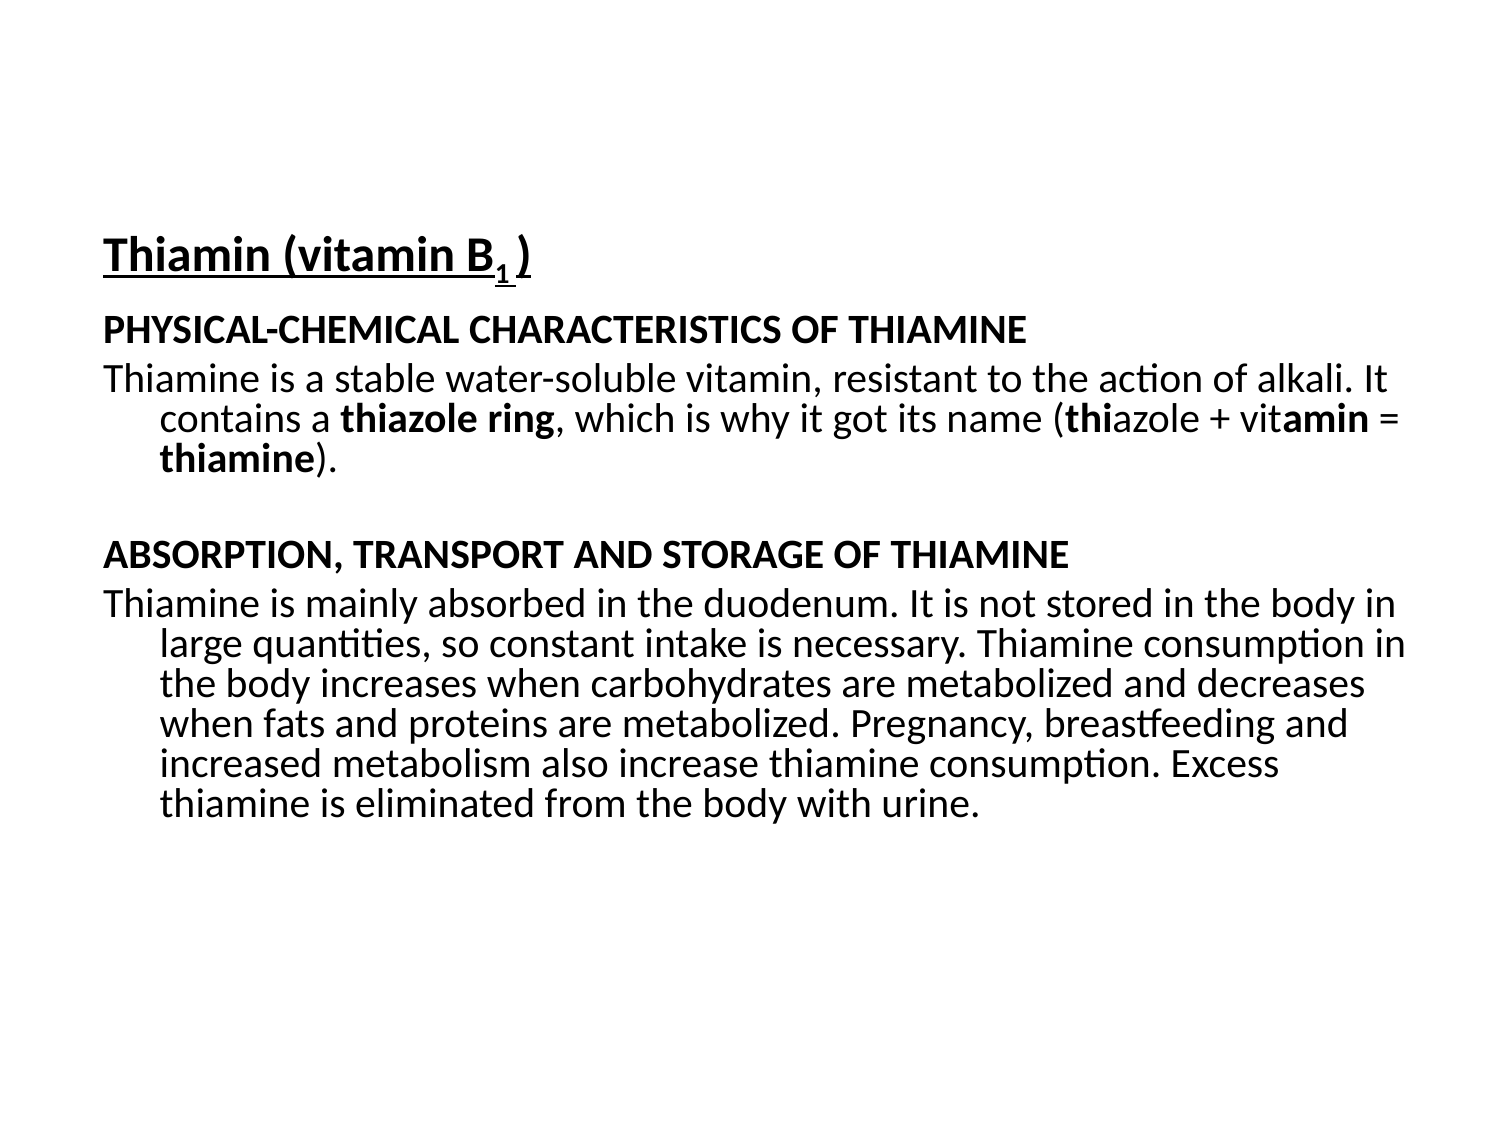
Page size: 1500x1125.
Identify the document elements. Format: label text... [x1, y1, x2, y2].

text_box Thiamin (vitamin B1 ) PHYSICAL-CHEMICAL CHARACTERISTICS OF THIAMINE Thiamine is a stable water-soluble vitamin, resistant to the action of alkali. It contains a thiazole ring, which is why it got its name (thiazole + vitamin = thiamine). ABSORPTION, TRANSPORT AND STORAGE OF THIAMINE Thiamine is mainly absorbed in the duodenum. It is not stored in the body in large quantities, so constant intake is necessary. Thiamine consumption in the body increases when carbohydrates are metabolized and decreases when fats and proteins are metabolized. Pregnancy, breastfeeding and increased metabolism also increase thiamine consumption. Excess thiamine is eliminated from the body with urine. [88, 220, 1451, 847]
